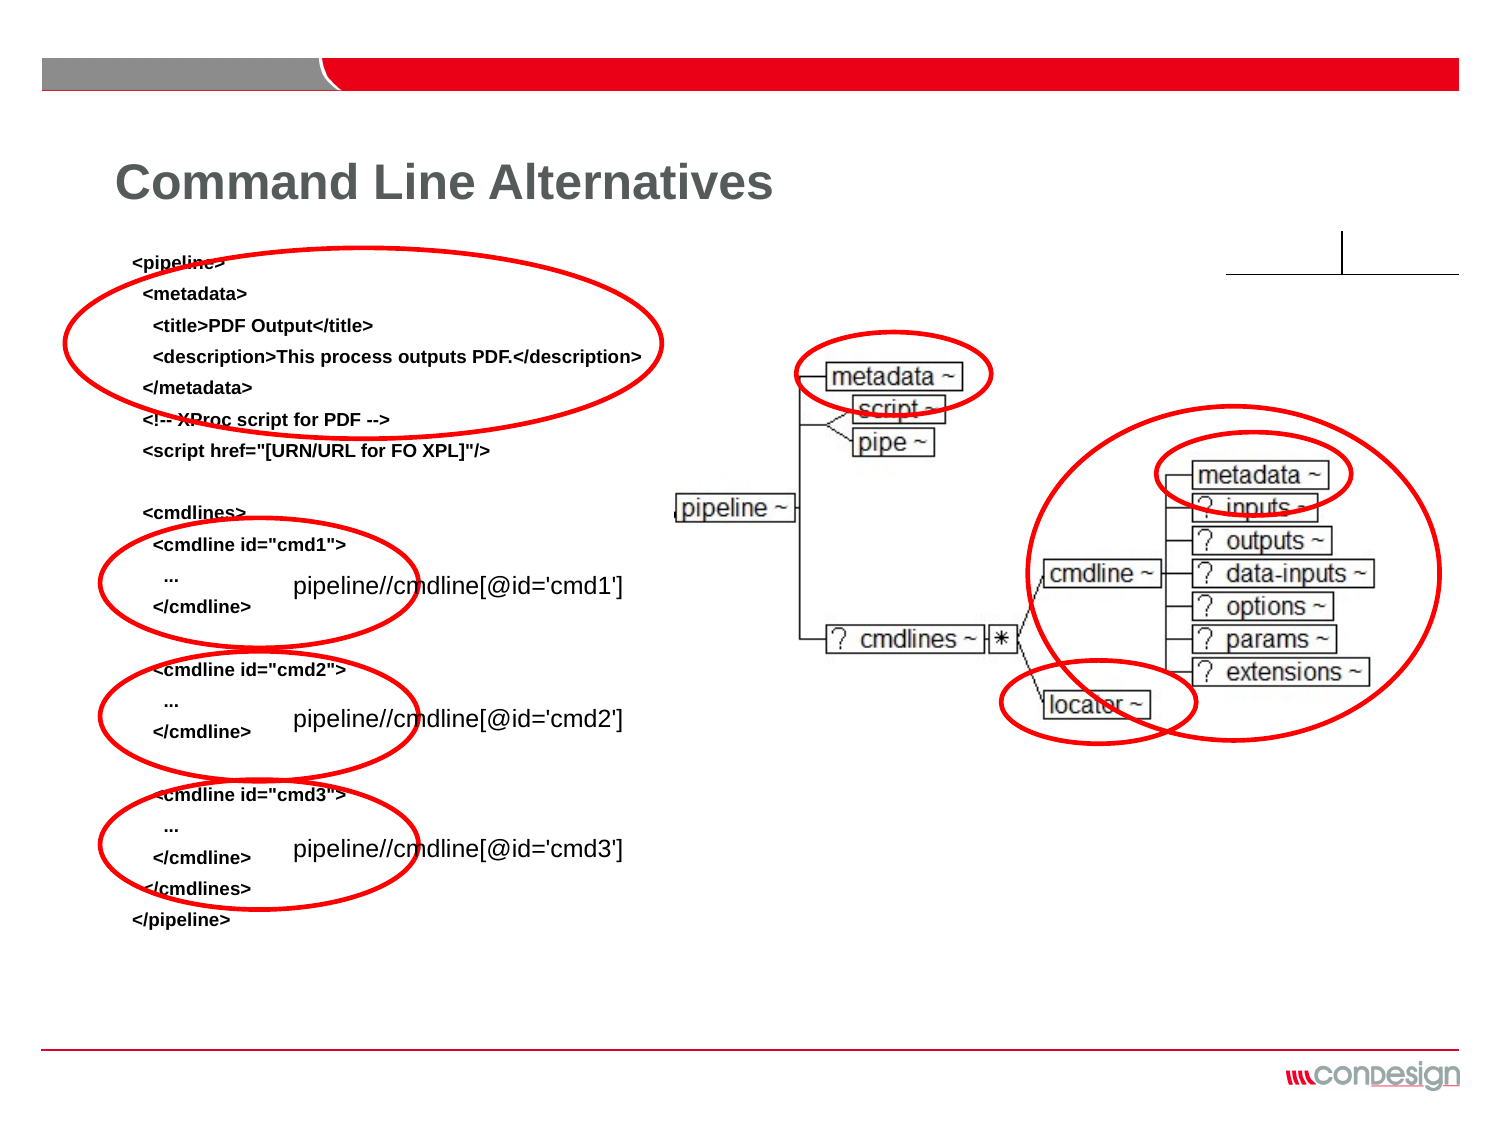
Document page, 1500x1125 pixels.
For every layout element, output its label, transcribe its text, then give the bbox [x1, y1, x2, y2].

text_box [64, 247, 662, 439]
list <pipeline> <metadata> <title>PDF Output</title> <description>This process outputs PDF.</description> </metadata> <!-- XProc script for PDF --> <script href="[URN/URL for FO XPL]"/> <cmdlines> <cmdline id="cmd1"> ... </cmdline> <cmdline id="cmd2"> ... </cmdline> <cmdline id="cmd3"> ... </cmdline> </cmdlines> </pipeline> [131, 248, 729, 987]
text_box [100, 651, 410, 780]
text_box [1388, 462, 1440, 684]
title Command Line Alternatives [115, 91, 1404, 210]
text_box pipeline//cmdline[@id='cmd2'] [278, 695, 640, 740]
text_box pipeline//cmdline[@id='cmd1'] [278, 561, 640, 607]
text_box [100, 517, 410, 648]
text_box pipeline//cmdline[@id='cmd3'] [278, 825, 640, 870]
text_box [815, 332, 973, 349]
picture [41, 57, 1459, 91]
picture [1286, 1061, 1460, 1091]
picture [673, 350, 1383, 724]
text_box [1026, 730, 1172, 744]
text_box [100, 779, 412, 910]
text_box [1169, 730, 1306, 741]
